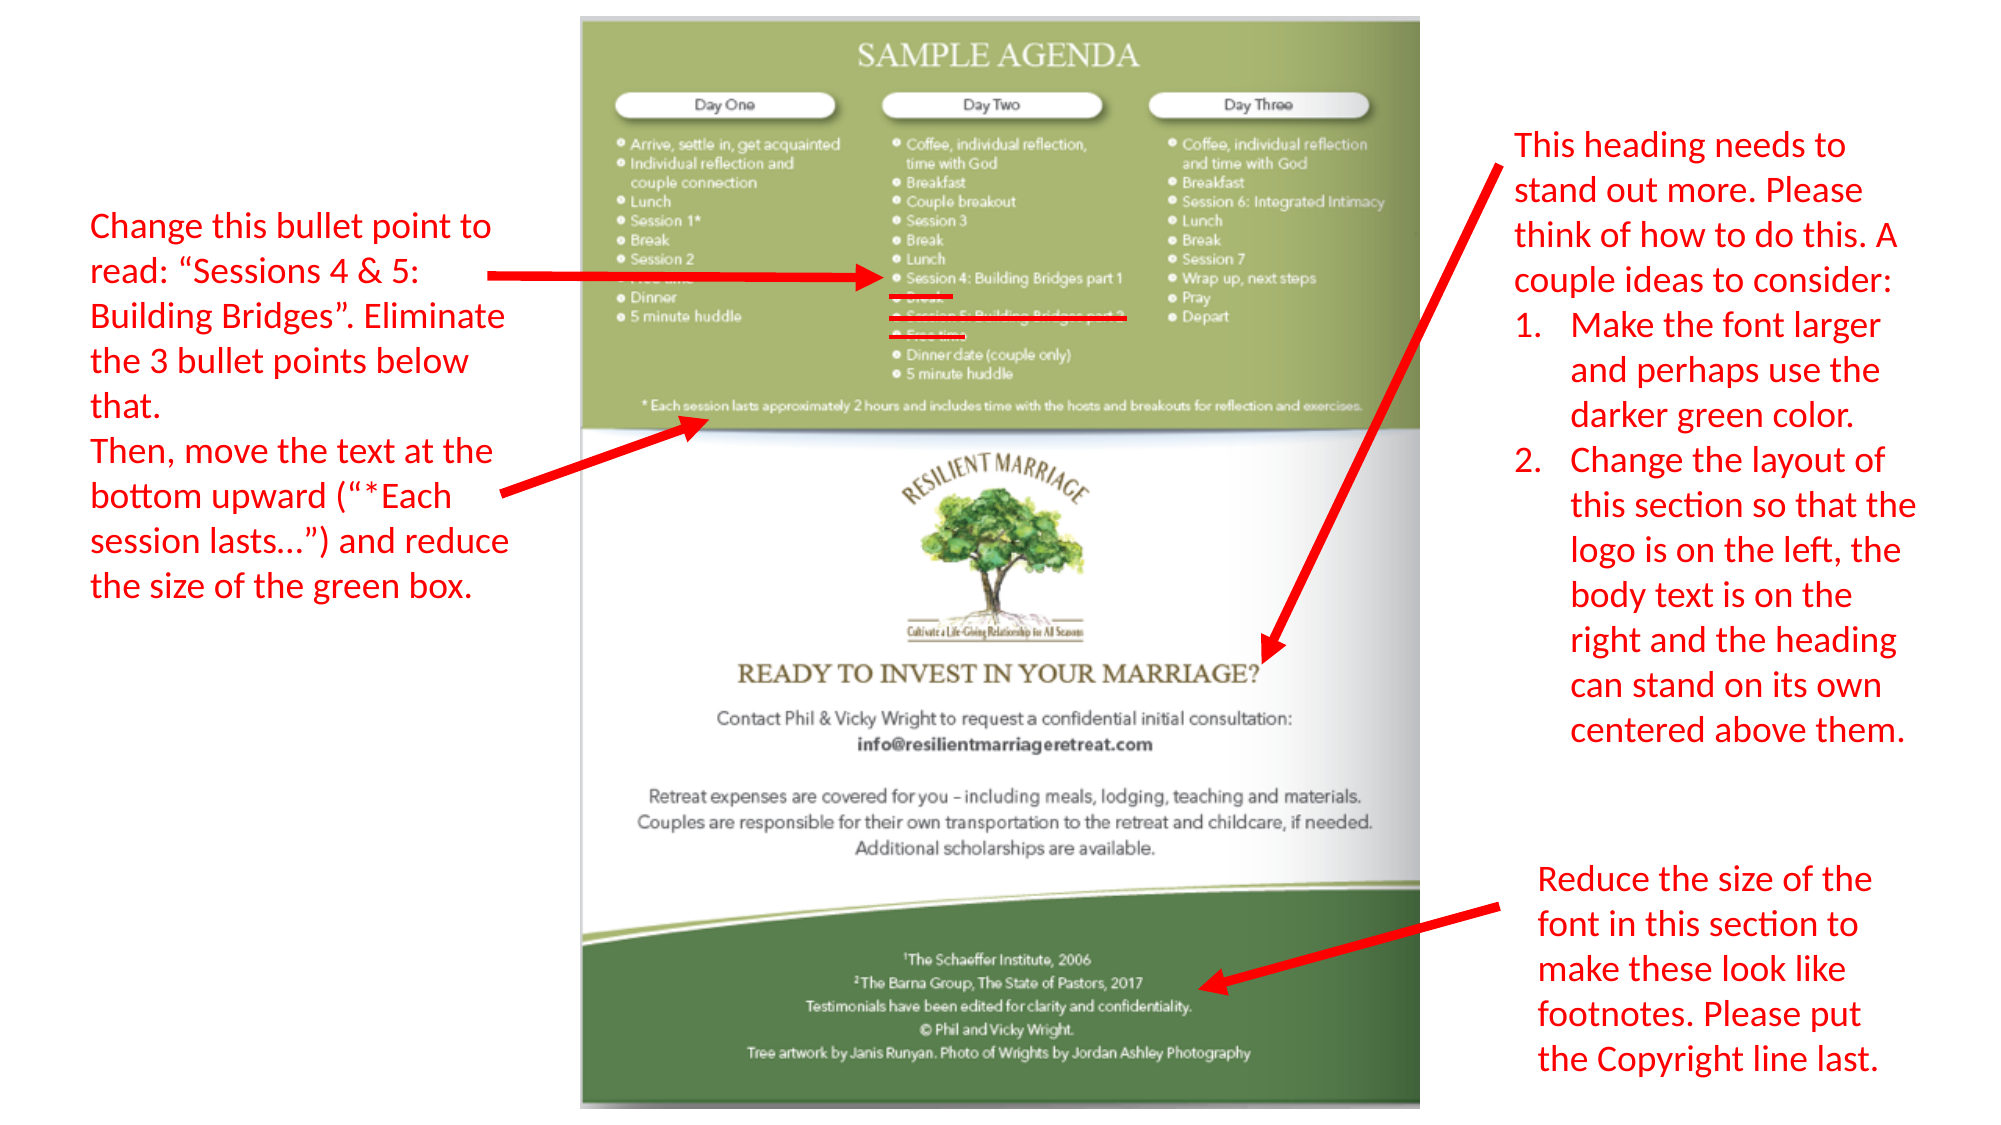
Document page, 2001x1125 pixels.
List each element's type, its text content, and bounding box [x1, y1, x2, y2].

text_box Change this bullet point to read: “Sessions 4 & 5: Building Bridges”. Eliminate the 3 bullet points below that. Then, move the text at the bottom upward (“*Each session lasts…”) and reduce the size of the green box. [75, 194, 528, 614]
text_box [1197, 906, 1500, 990]
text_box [1261, 164, 1500, 665]
text_box Reduce the size of the font in this section to make these look like footnotes. Please put the Copyright line last. [1522, 846, 1910, 1087]
text_box This heading needs to stand out more. Please think of how to do this. A couple ideas to consider: Make the font larger and perhaps use the darker green color. Change the layout of this section so that the logo is on the left, the body text is on the right and the heading can stand on its own centered above them. [1499, 112, 1933, 758]
picture [580, 16, 1420, 1109]
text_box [500, 419, 710, 495]
